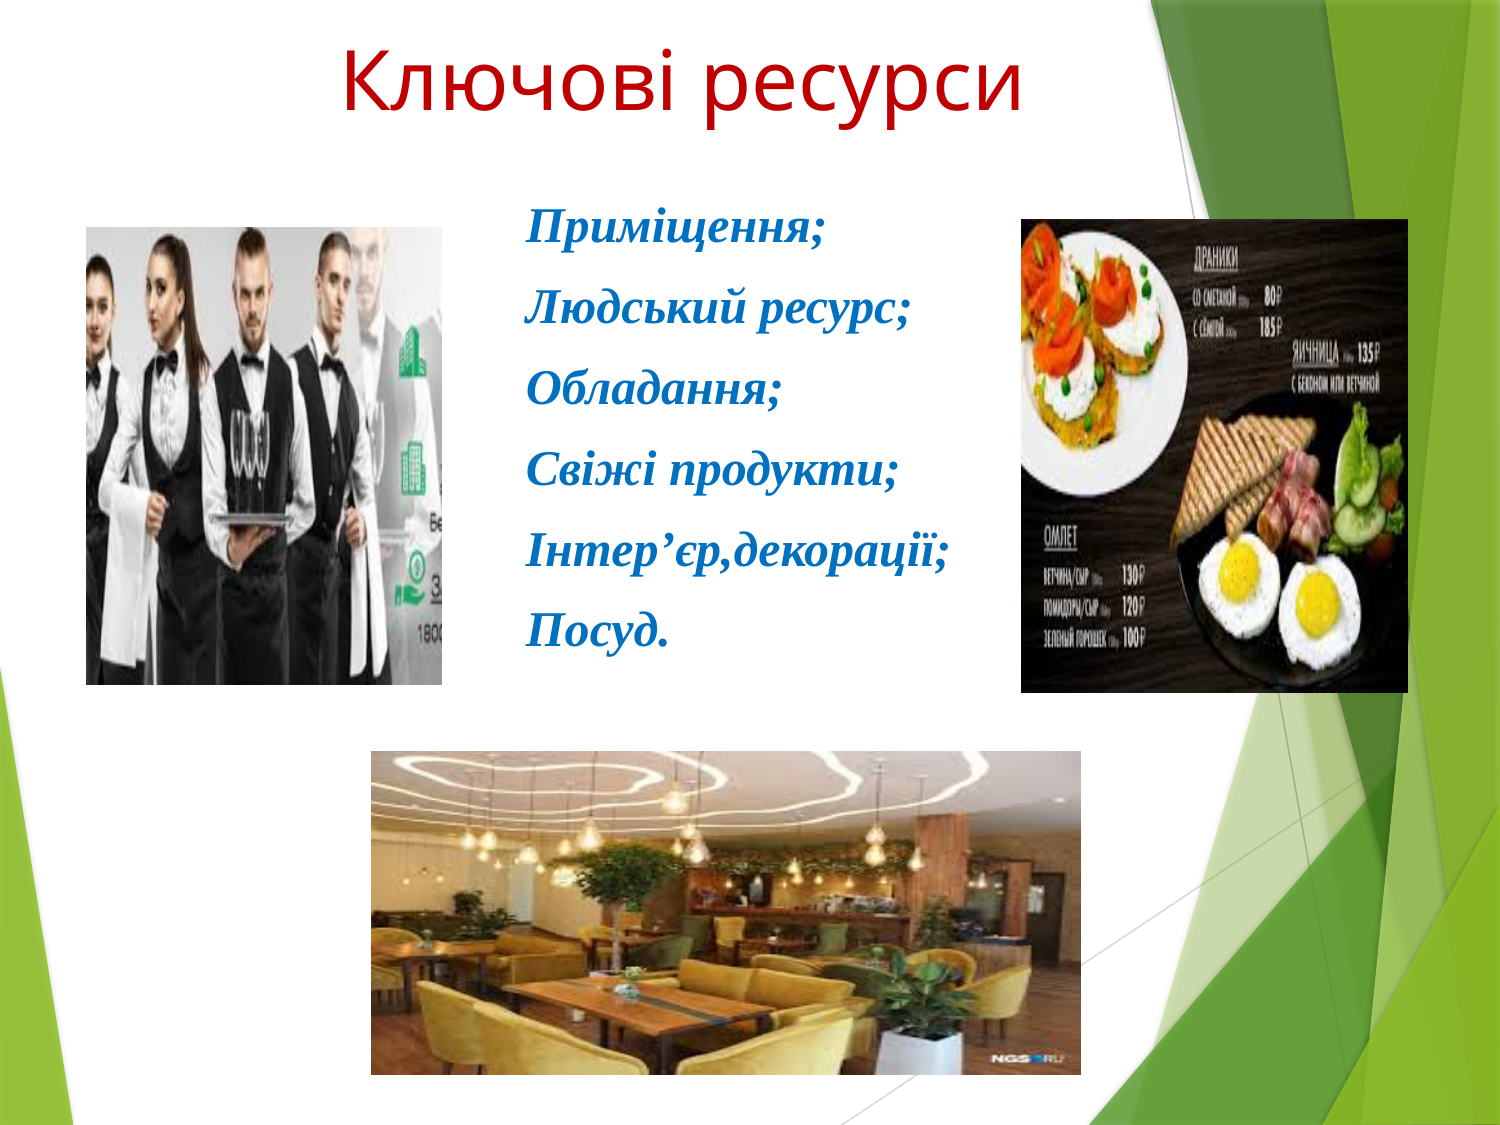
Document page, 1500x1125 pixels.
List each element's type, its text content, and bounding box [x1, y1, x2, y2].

picture [86, 227, 442, 685]
picture [1021, 219, 1408, 693]
picture [371, 750, 1082, 1076]
title Ключові ресурси [227, 19, 1269, 236]
list Приміщення; Людський ресурс; Обладання; Свіжі продукти; Інтер’єр,декорації; Посуд. [510, 185, 972, 750]
